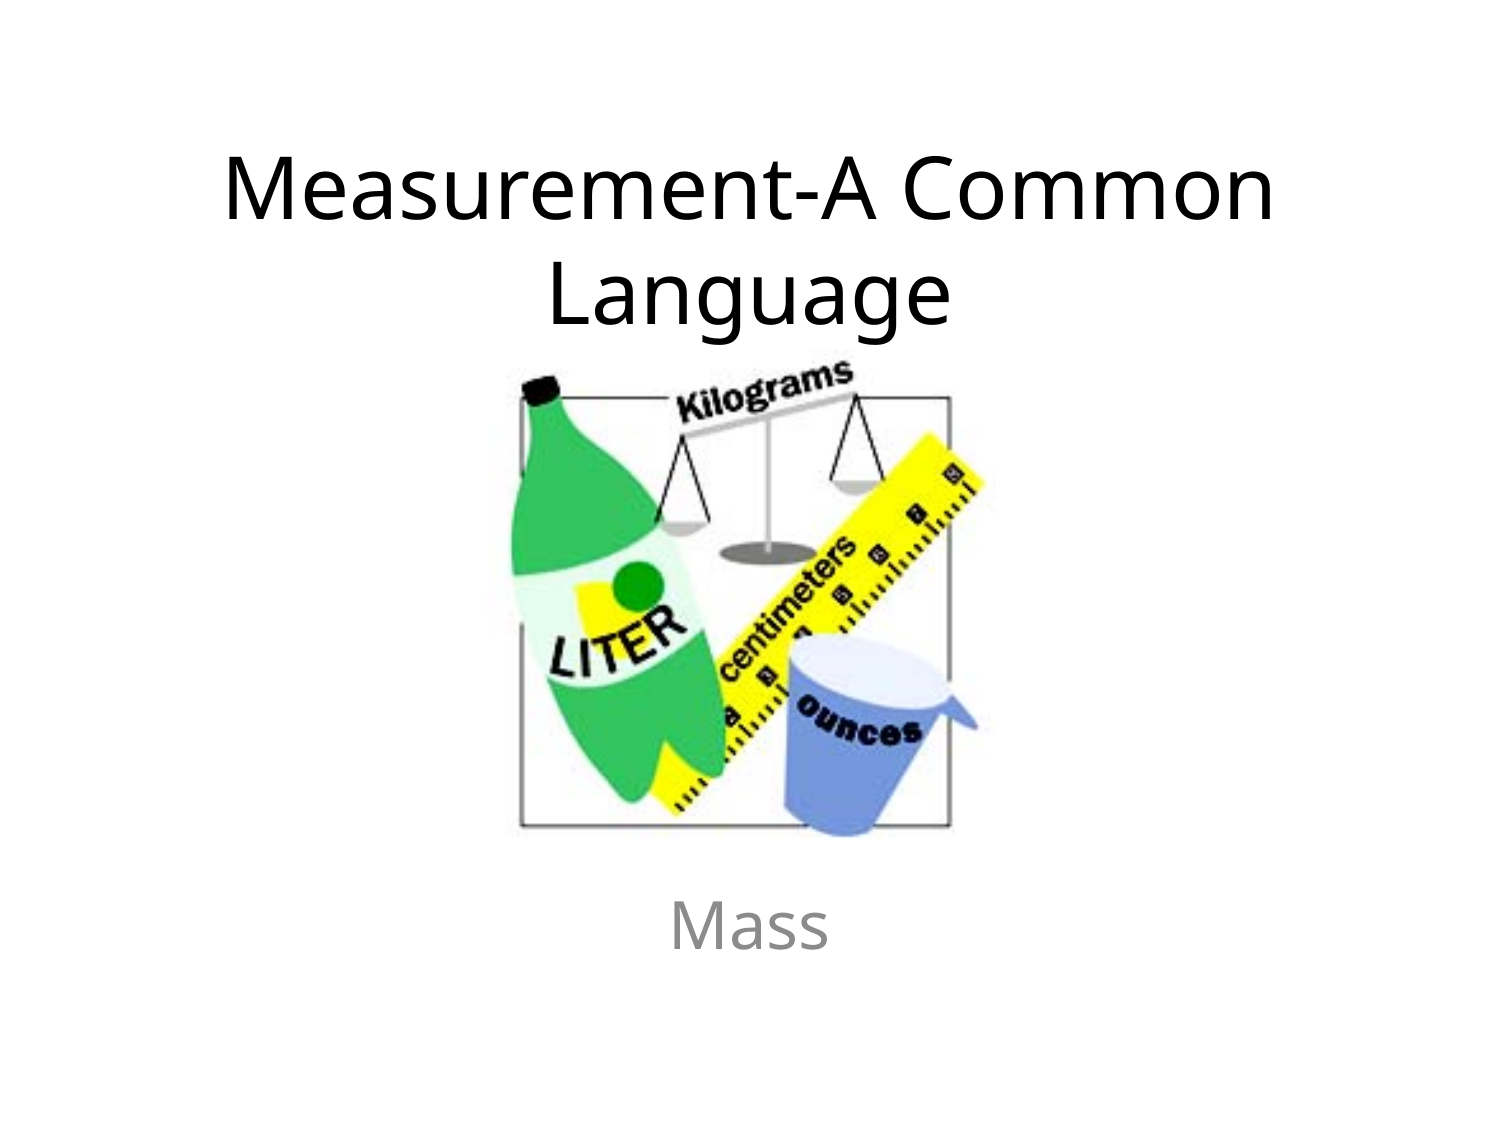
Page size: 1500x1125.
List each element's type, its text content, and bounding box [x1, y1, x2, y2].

picture [487, 349, 996, 863]
title Measurement-A Common Language [112, 125, 1388, 350]
subtitle Mass [225, 875, 1275, 1063]
